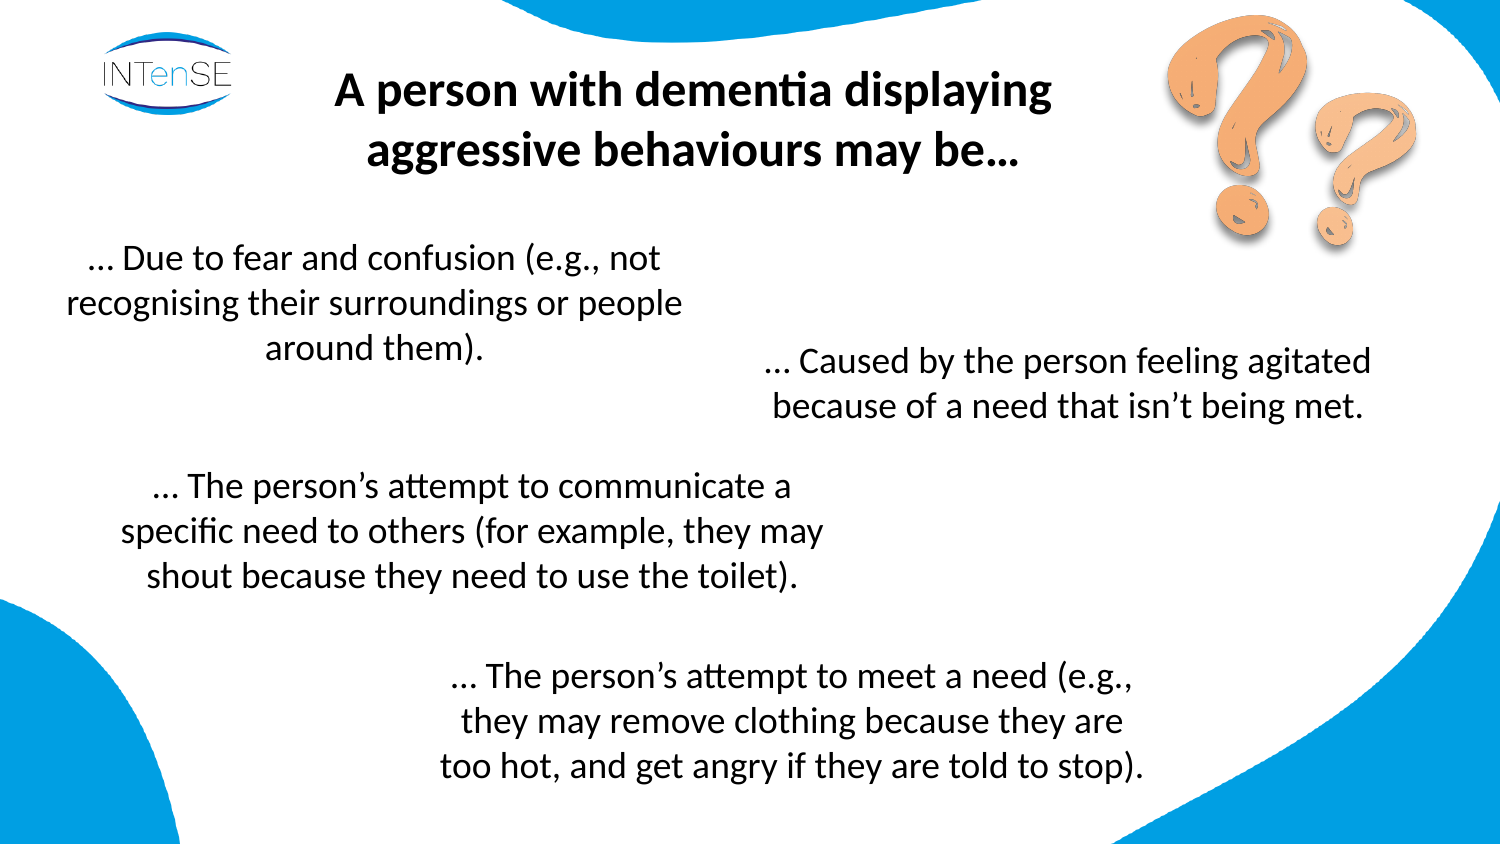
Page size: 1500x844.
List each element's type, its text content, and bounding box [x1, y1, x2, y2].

text_box … The person’s attempt to communicate a specific need to others (for example, they may shout because they need to use the toilet). [97, 453, 848, 604]
text_box A person with dementia displaying aggressive behaviours may be… [292, 49, 1094, 203]
text_box … Caused by the person feeling agitated because of a need that isn’t being met. [693, 328, 1444, 434]
picture [0, 0, 1500, 844]
text_box … The person’s attempt to meet a need (e.g., they may remove clothing because they are too hot, and get angry if they are told to stop). [417, 643, 1168, 793]
text_box … Due to fear and confusion (e.g., not recognising their surroundings or people around them). [0, 225, 750, 376]
